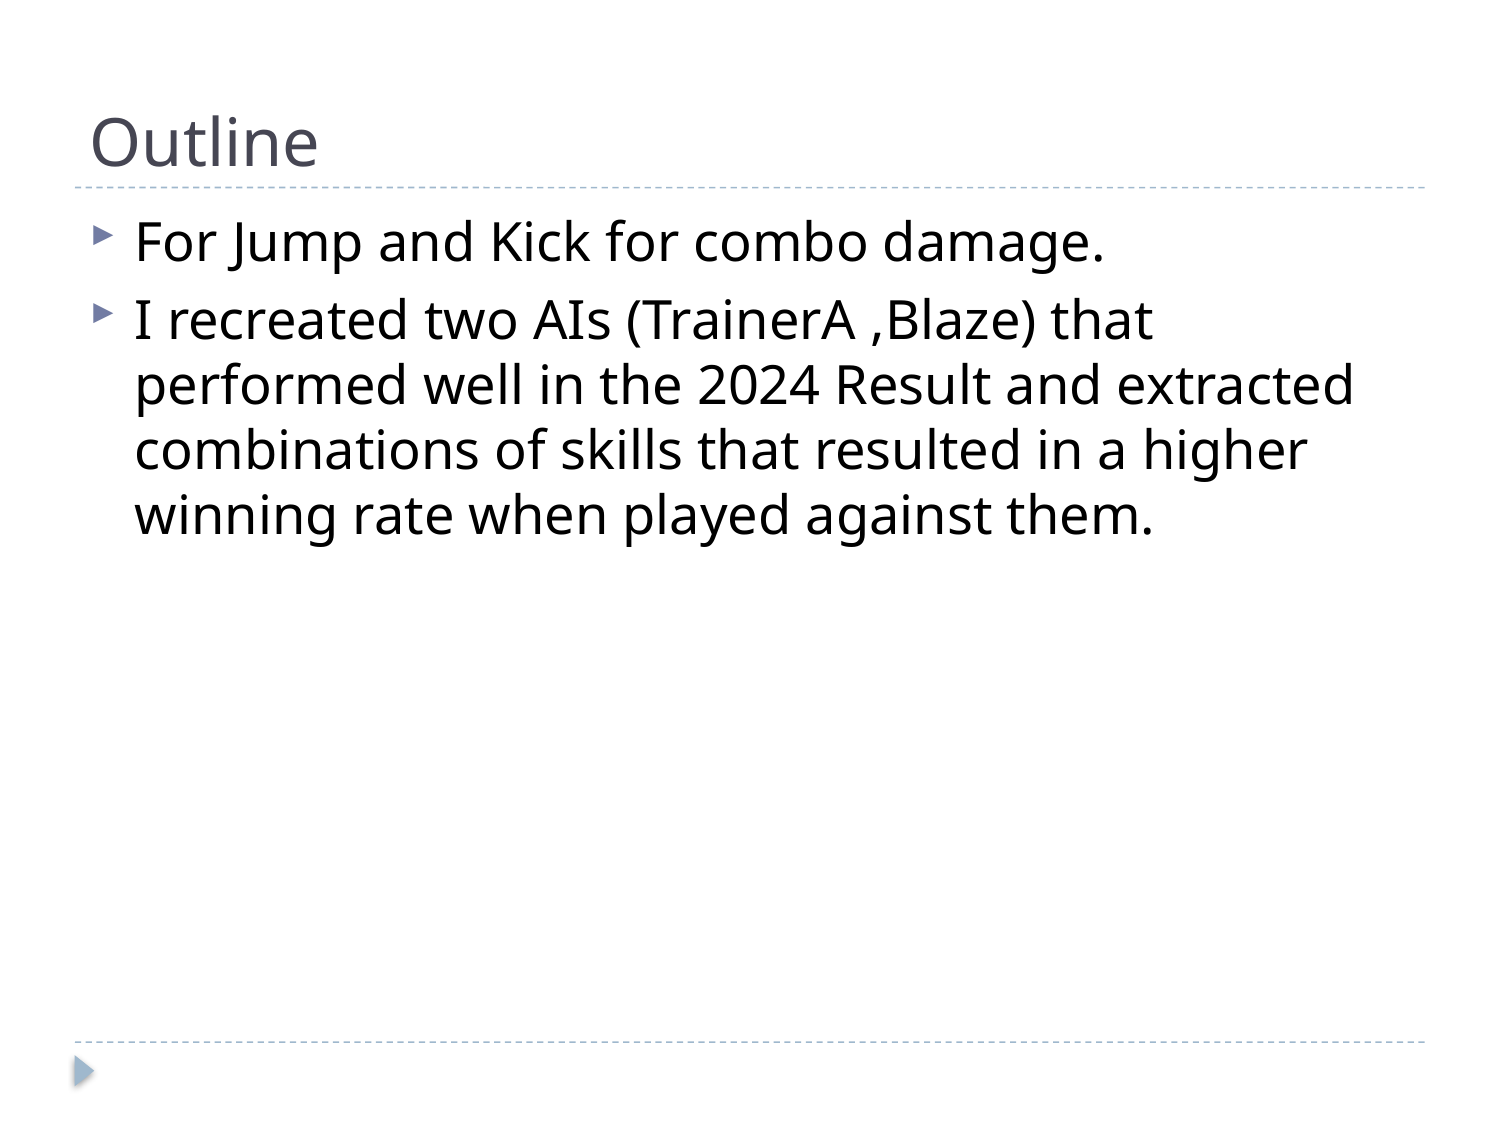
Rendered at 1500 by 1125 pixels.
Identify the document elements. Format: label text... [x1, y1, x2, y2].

list For Jump and Kick for combo damage. I recreated two AIs (TrainerA ,Blaze) that performed well in the 2024 Result and extracted combinations of skills that resulted in a higher winning rate when played against them. [75, 200, 1425, 1010]
title Outline [75, 24, 1425, 188]
